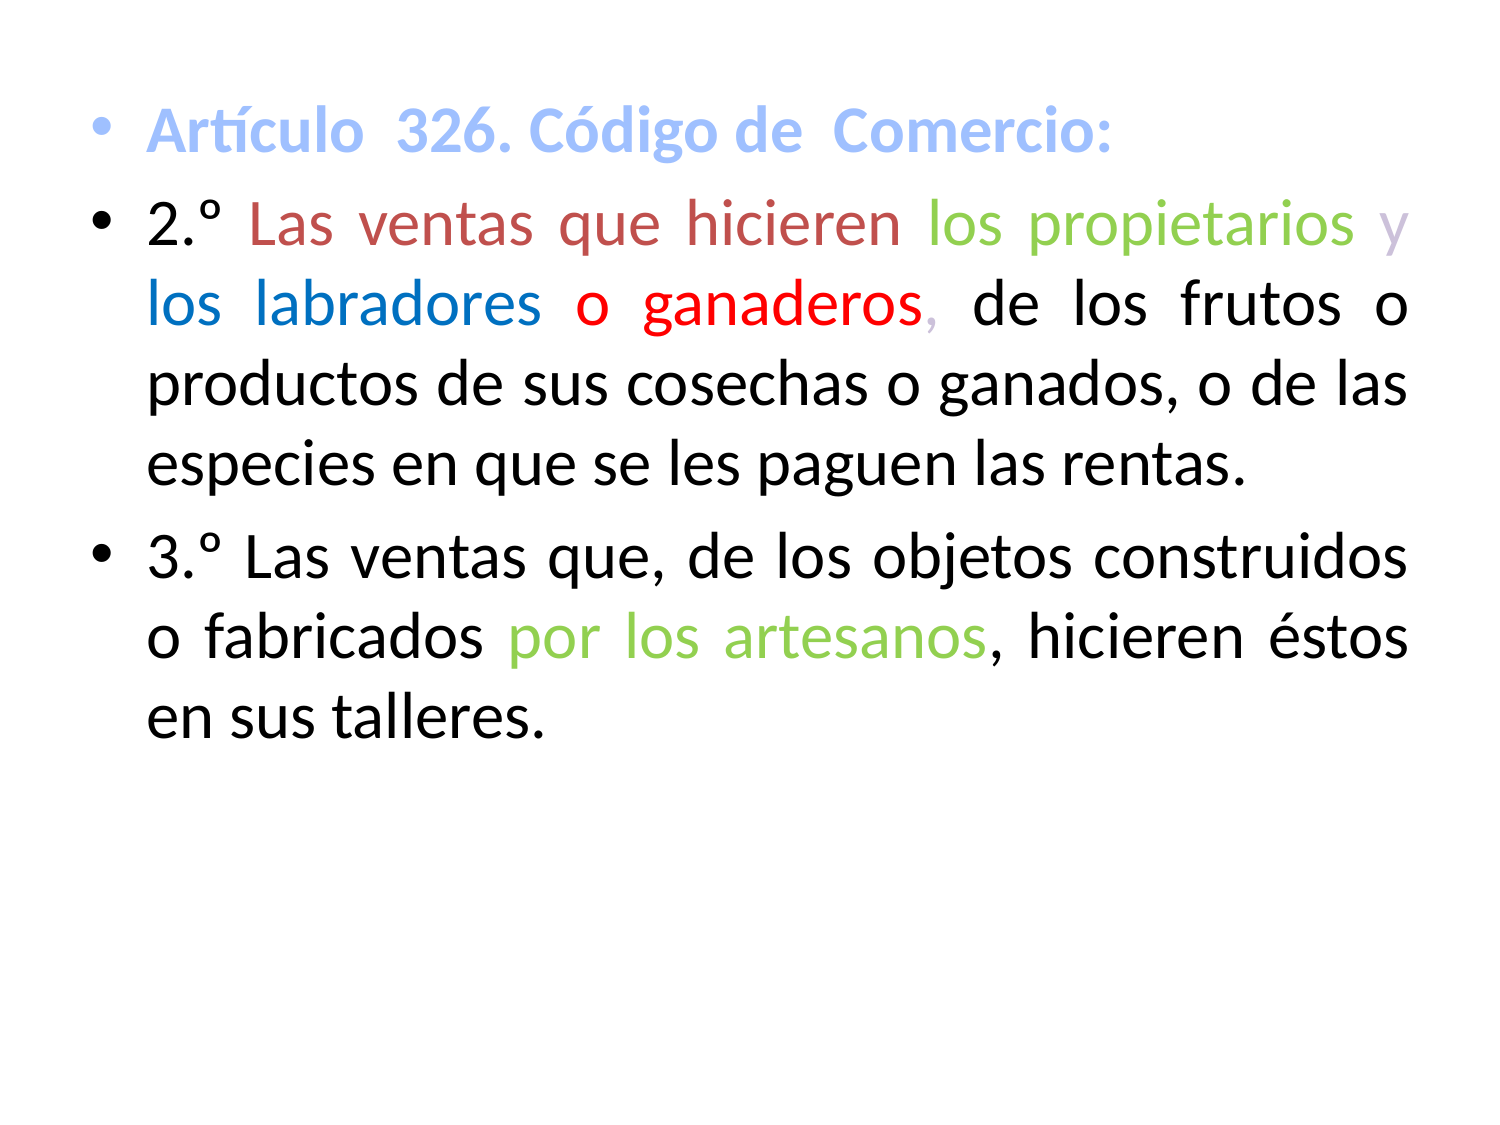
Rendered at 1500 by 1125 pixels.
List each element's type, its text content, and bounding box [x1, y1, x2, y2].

list Artículo 326. Código de Comercio: 2.º Las ventas que hicieren los propietarios y los labradores o ganaderos, de los frutos o productos de sus cosechas o ganados, o de las especies en que se les paguen las rentas. 3.º Las ventas que, de los objetos construidos o fabricados por los artesanos, hicieren éstos en sus talleres. [75, 78, 1425, 1005]
